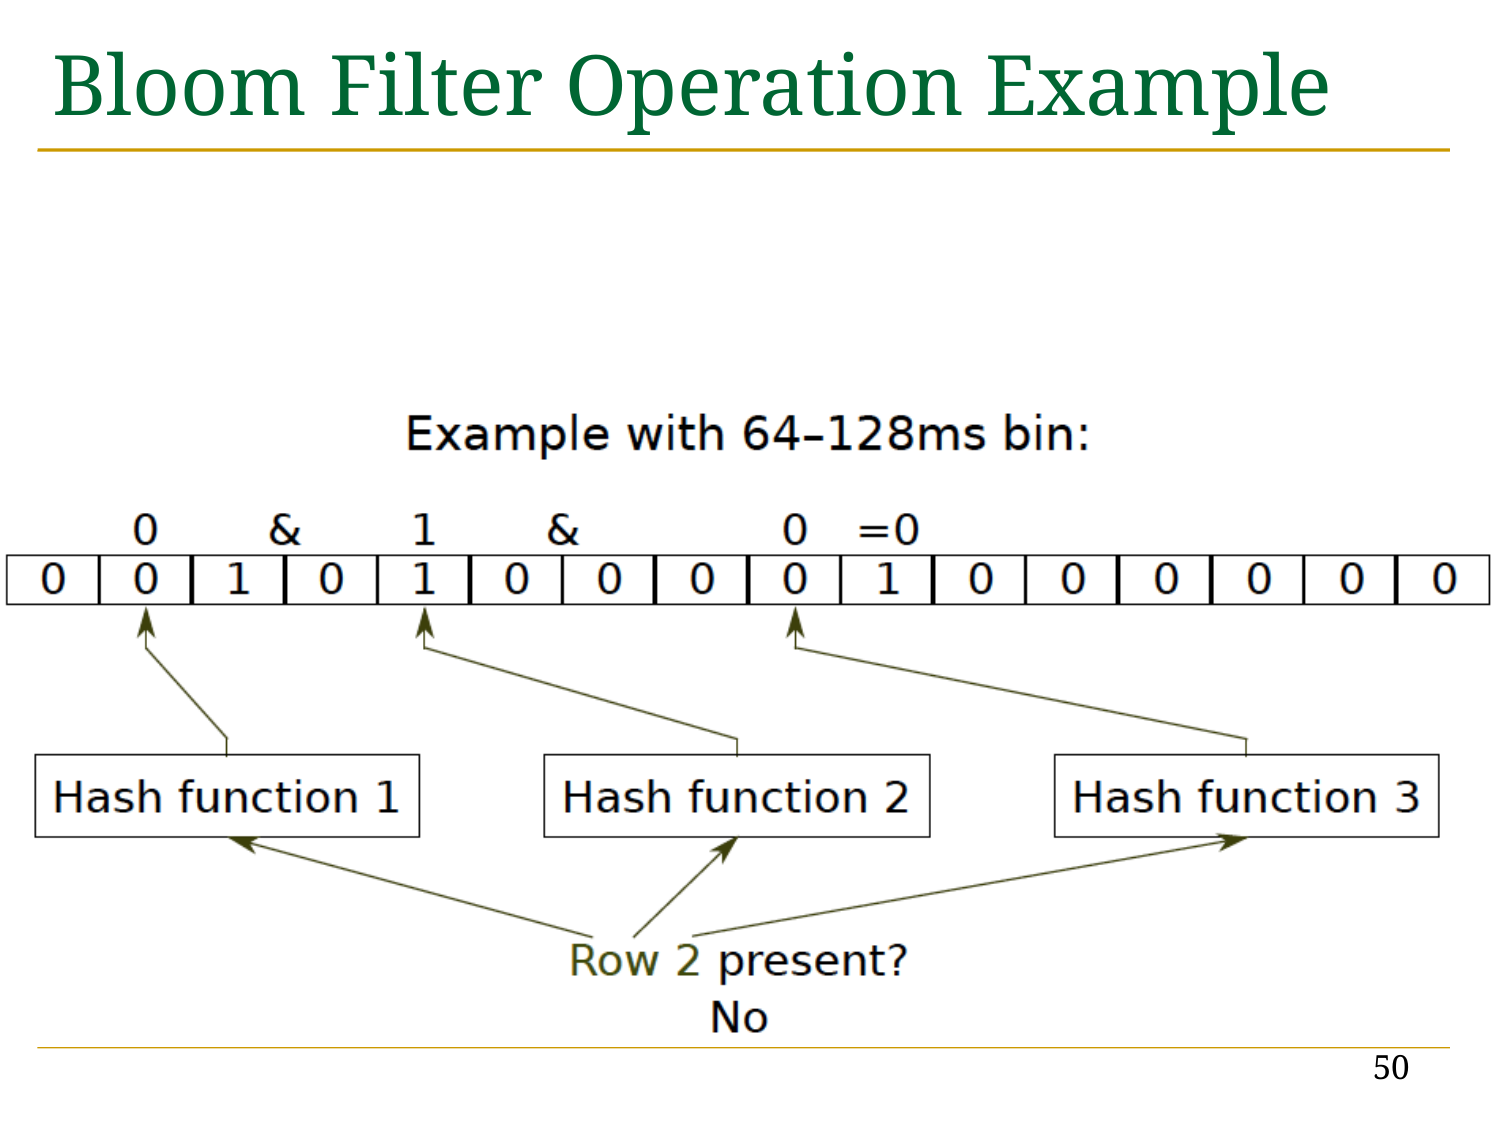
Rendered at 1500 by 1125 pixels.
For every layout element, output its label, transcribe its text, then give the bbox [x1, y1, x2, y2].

title Bloom Filter Operation Example [37, 24, 1450, 200]
picture [0, 406, 1500, 1048]
slide_number 50 [1074, 1055, 1426, 1100]
